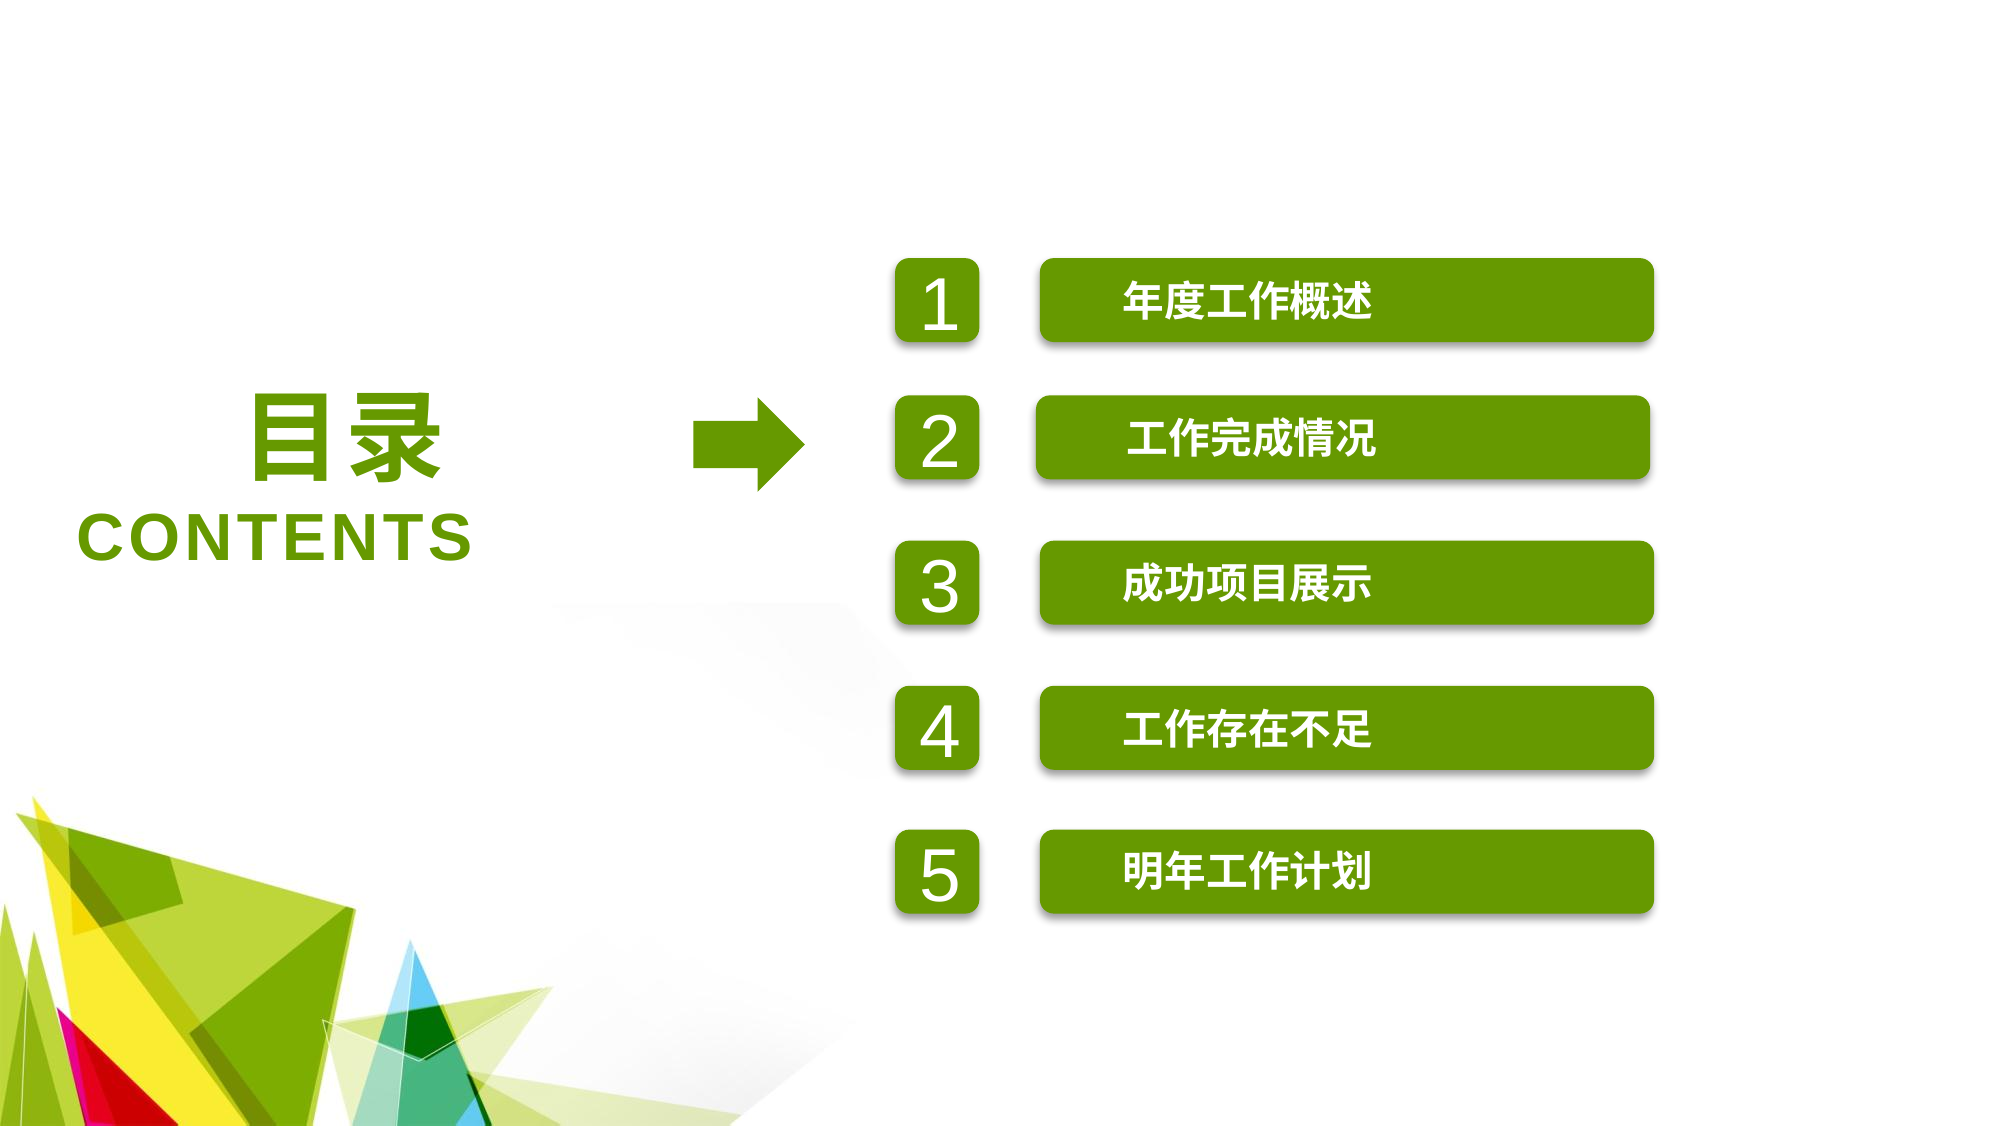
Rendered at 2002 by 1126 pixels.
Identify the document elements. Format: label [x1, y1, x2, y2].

text_box [1039, 685, 1655, 770]
text_box [1039, 257, 1655, 343]
text_box [1035, 395, 1651, 480]
picture [0, 0, 2001, 1126]
text_box [1039, 540, 1655, 625]
text_box [1039, 829, 1655, 914]
